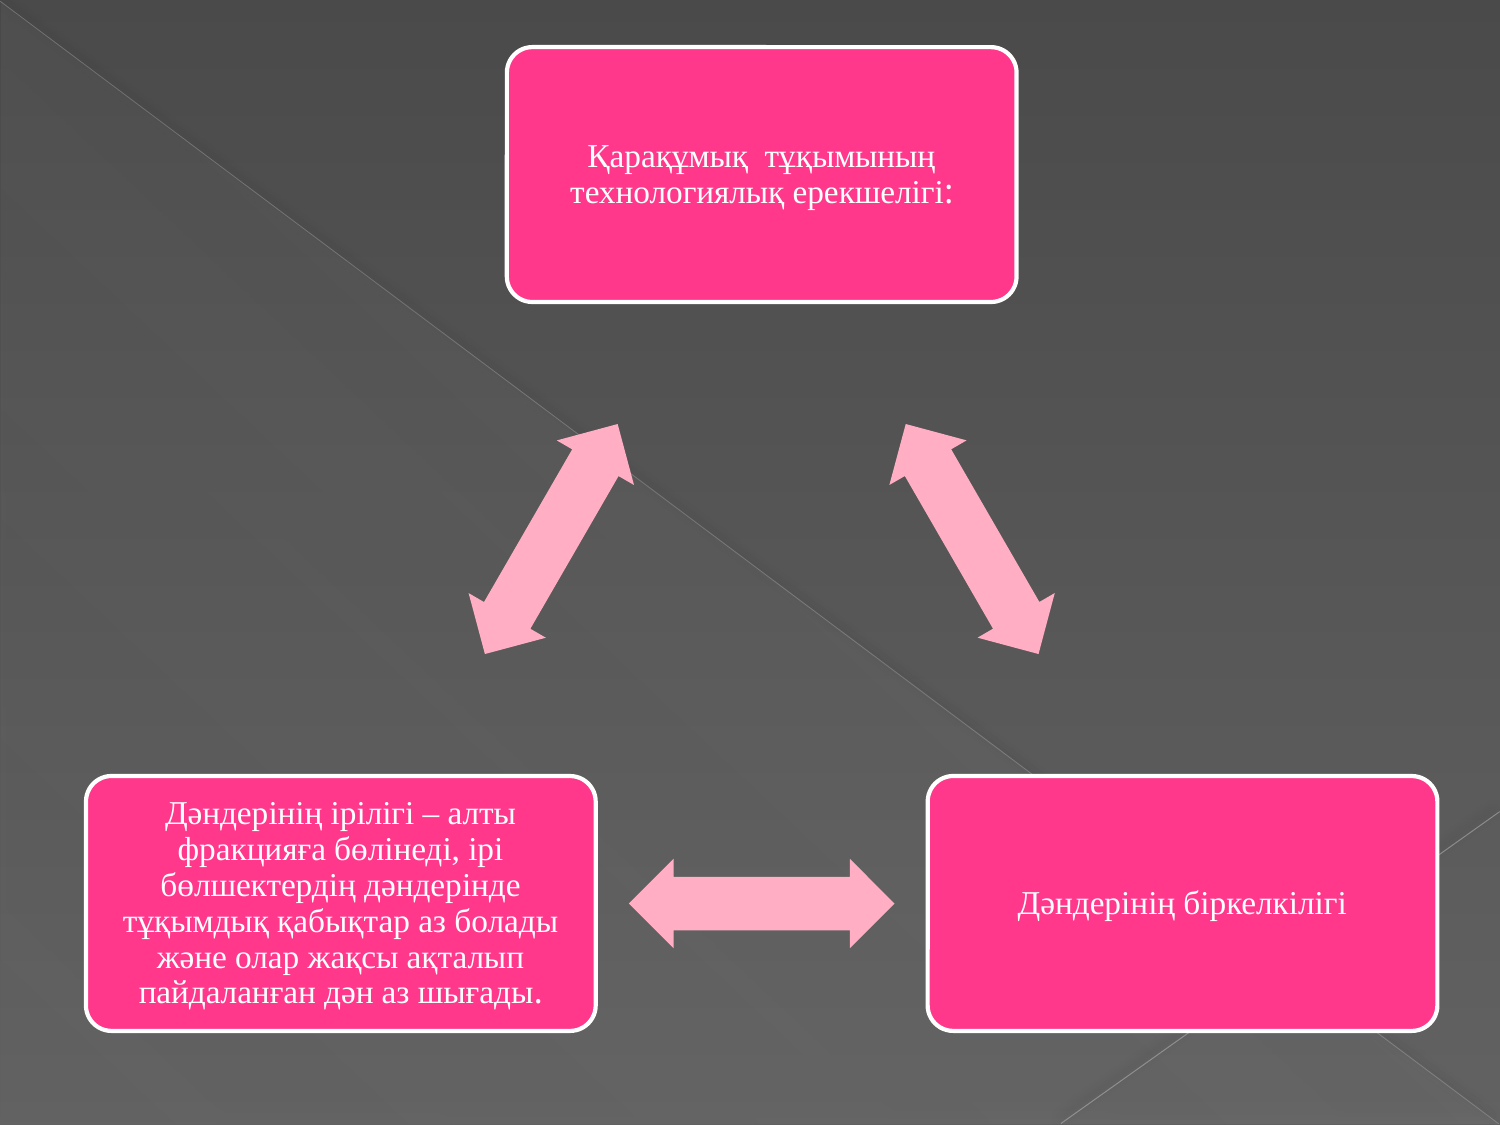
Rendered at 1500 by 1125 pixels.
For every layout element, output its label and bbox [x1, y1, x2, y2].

text_box [23, 46, 1500, 1032]
